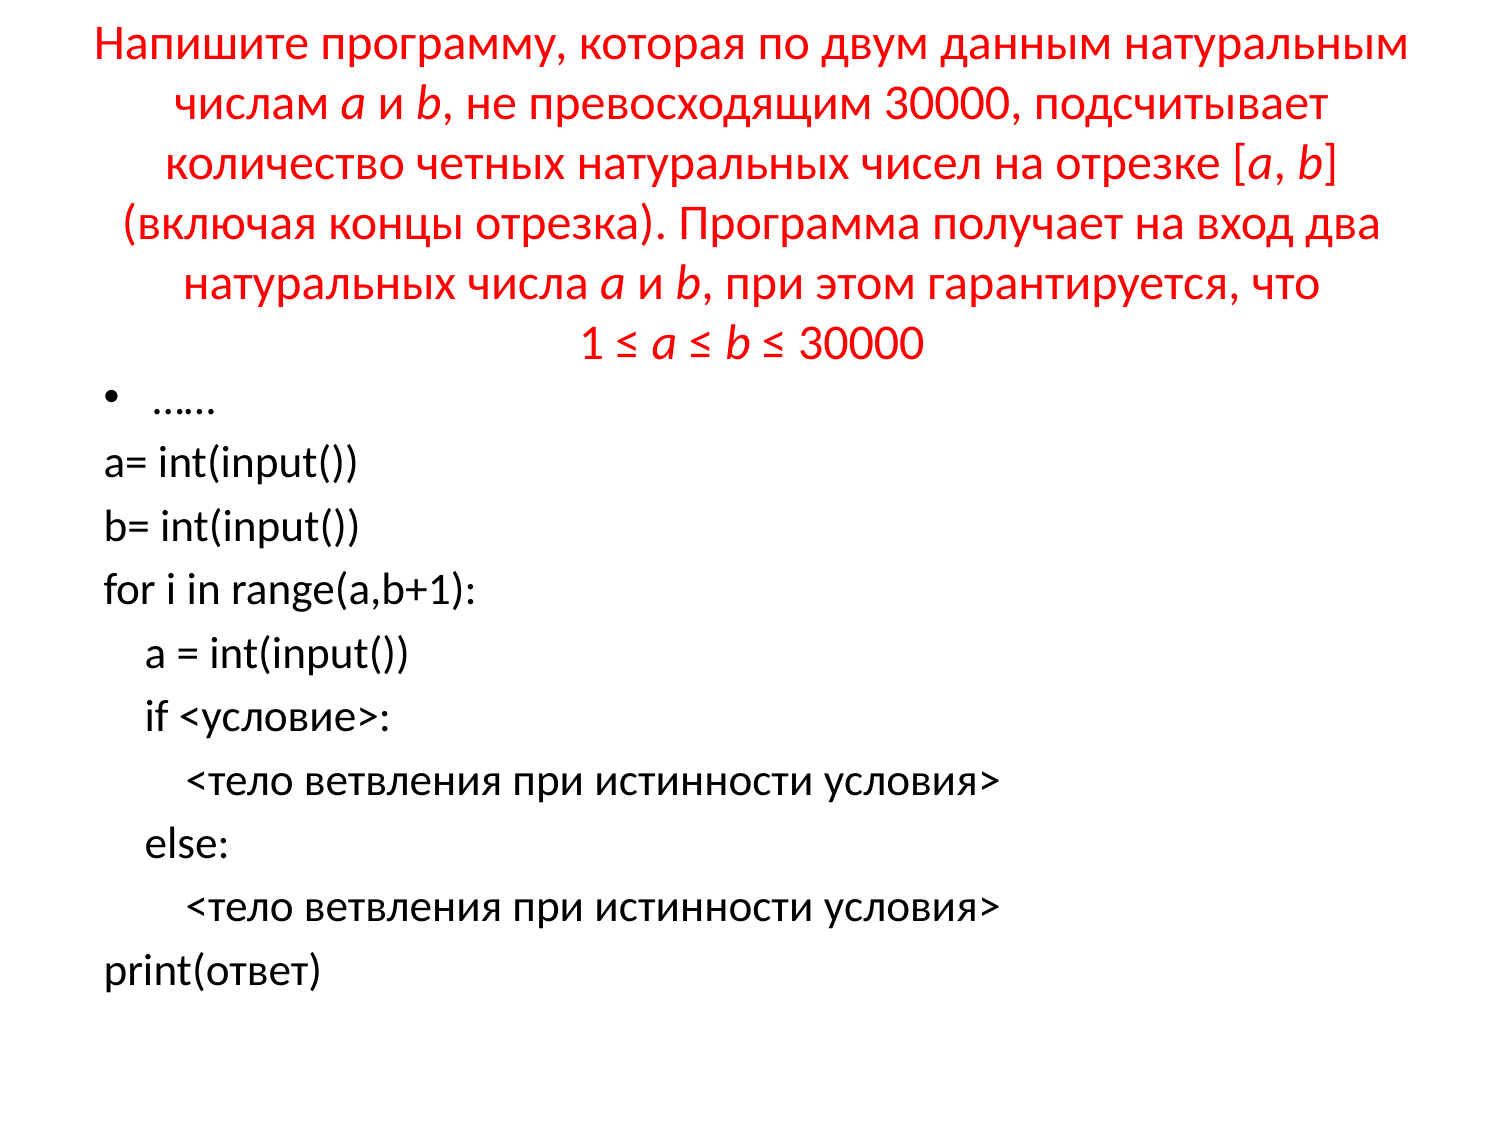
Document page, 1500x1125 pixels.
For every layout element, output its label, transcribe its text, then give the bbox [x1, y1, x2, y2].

title Напишите программу, которая по двум данным натуральным числам a и b, не превосходящим 30000, подсчитывает количество четных натуральных чисел на отрезке [a, b] (включая концы отрезка). Программа получает на вход два натуральных числа a и b, при этом гарантируется, что 1 ≤ a ≤ b ≤ 30000 [76, 125, 1427, 313]
list …… a= int(input()) b= int(input()) for i in range(a,b+1): a = int(input()) if <условие>: <тело ветвления при истинности условия> else: <тело ветвления при истинности условия> print(ответ) [88, 361, 1425, 1005]
